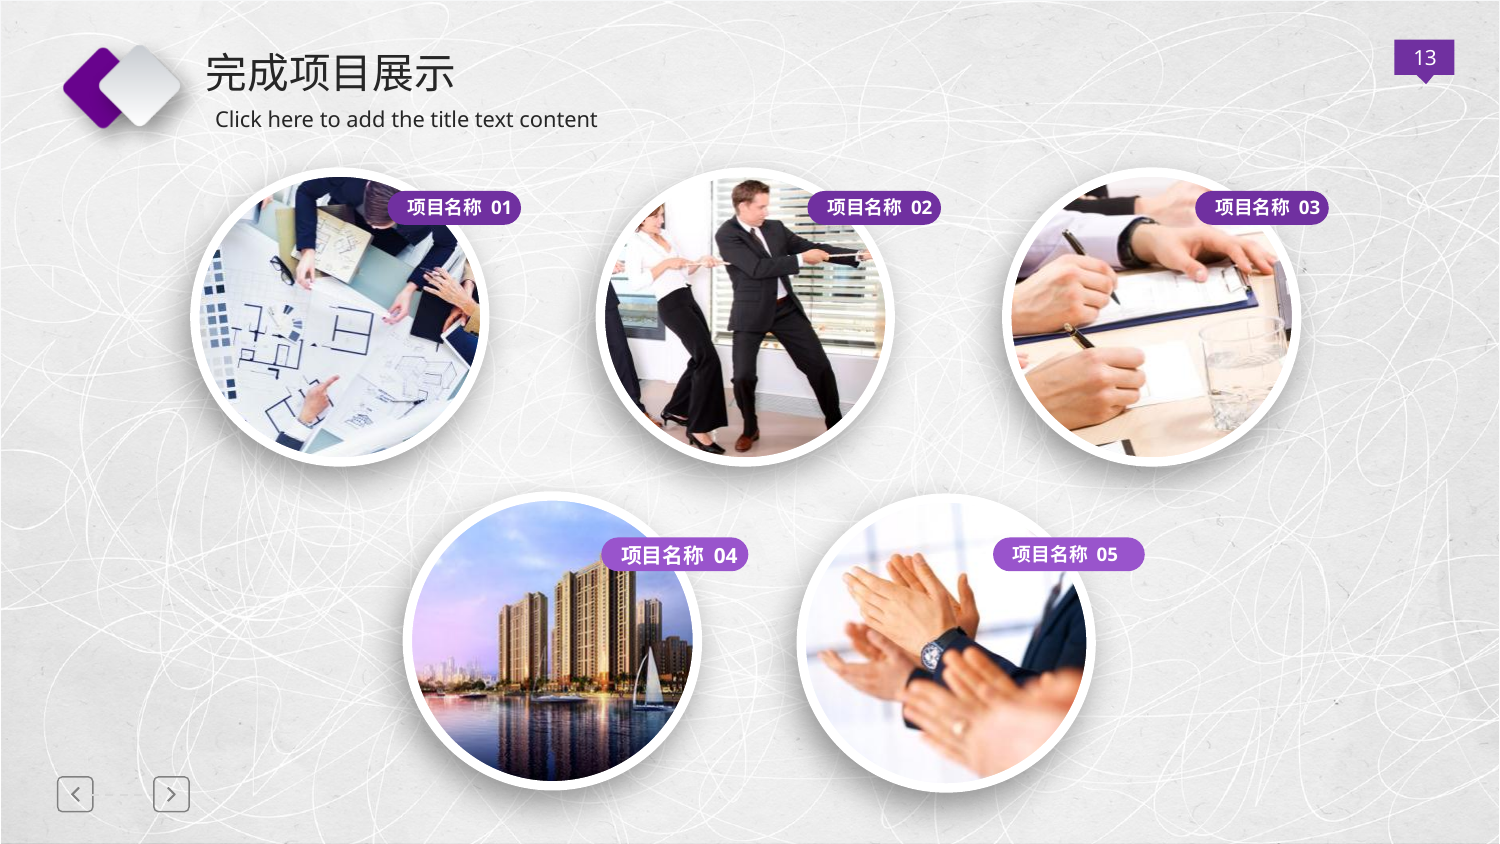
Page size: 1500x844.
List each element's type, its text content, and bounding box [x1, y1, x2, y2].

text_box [1, 1, 1499, 844]
picture [194, 172, 485, 462]
text_box 项目名称 05 [1092, 536, 1146, 572]
text_box 项目名称 03 [1297, 190, 1330, 226]
text_box 项目名称 04 [698, 536, 749, 572]
picture [407, 495, 698, 786]
picture [1006, 172, 1297, 462]
picture [801, 498, 1092, 788]
title 完成项目展示 [194, 41, 470, 103]
text_box 项目名称 02 [891, 190, 942, 226]
picture [600, 172, 891, 462]
picture [49, 34, 190, 151]
text_box 项目名称 01 [485, 190, 522, 226]
